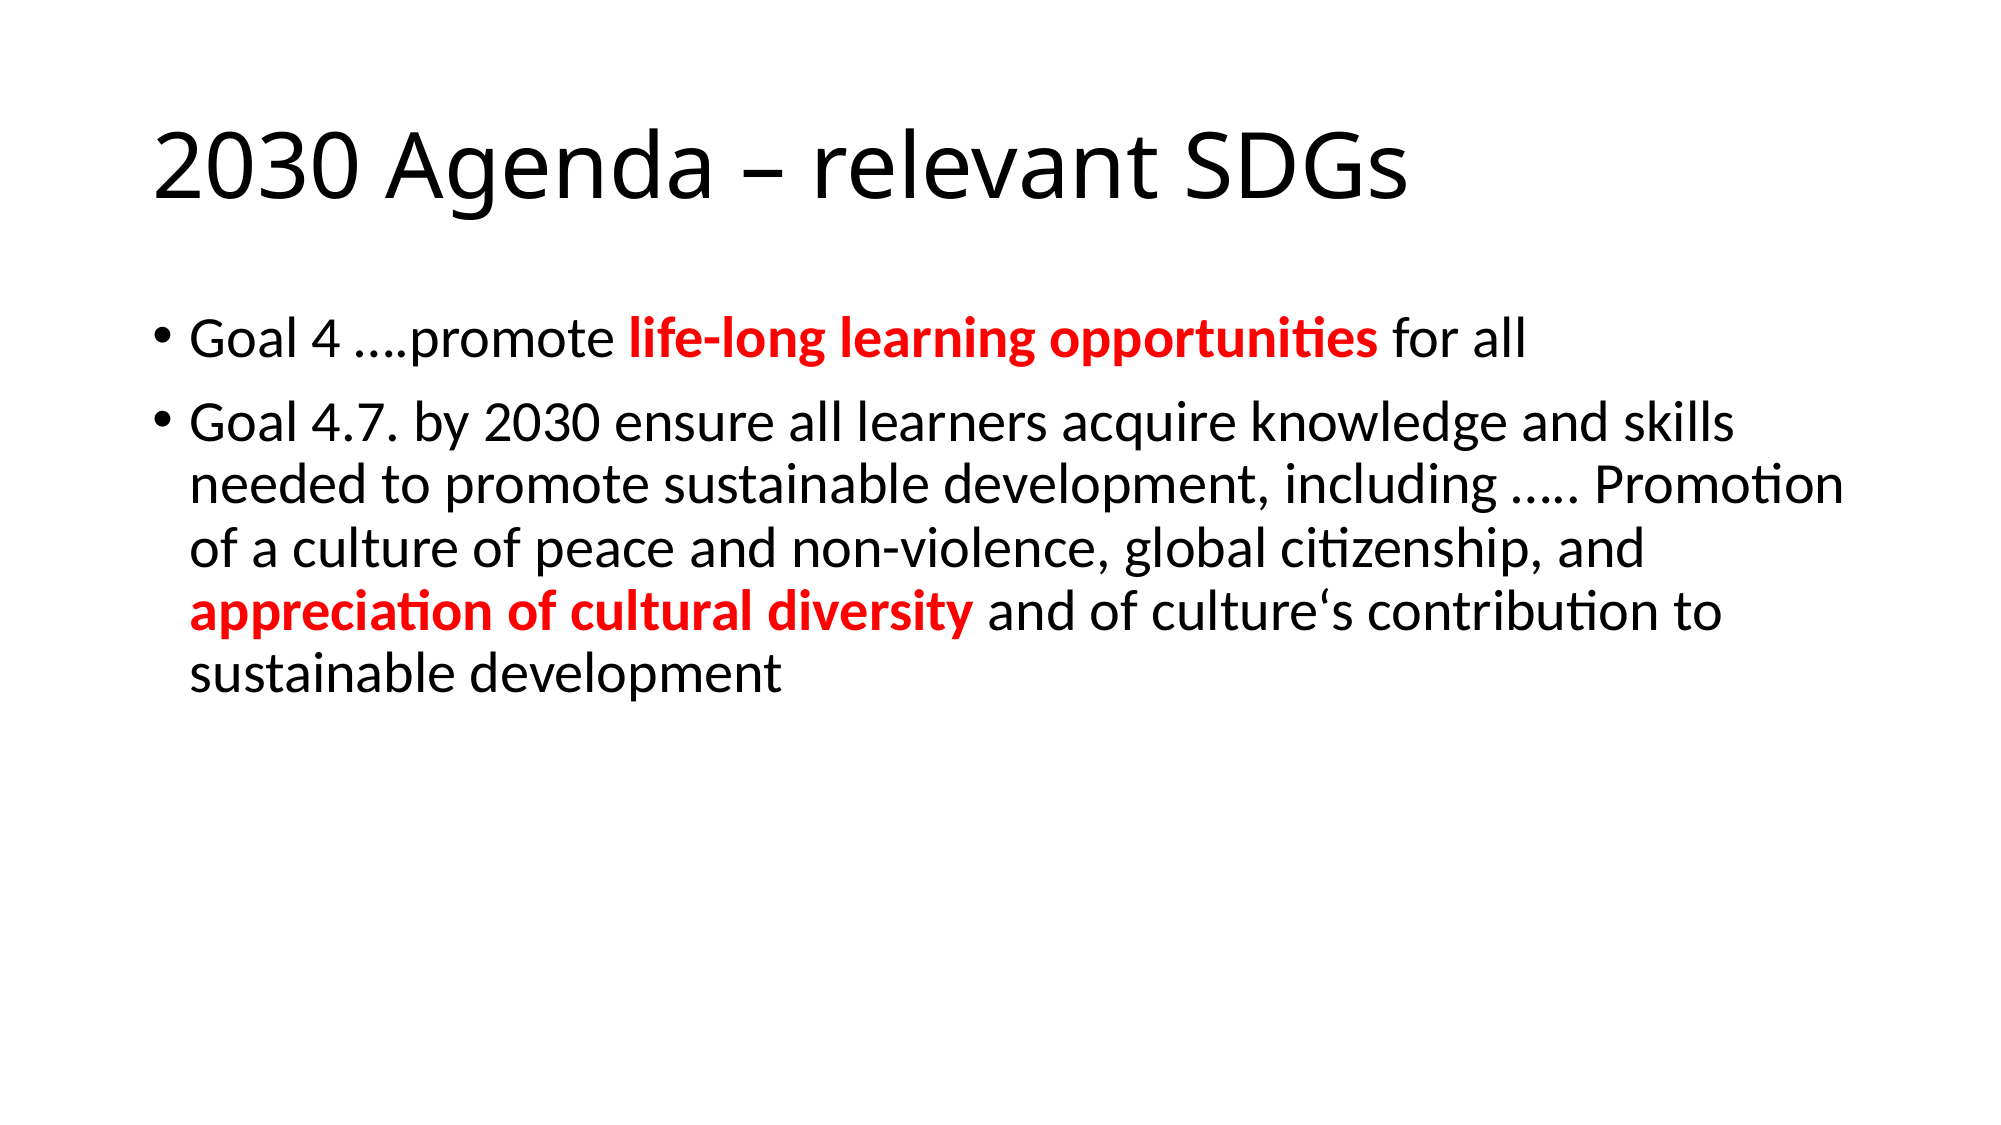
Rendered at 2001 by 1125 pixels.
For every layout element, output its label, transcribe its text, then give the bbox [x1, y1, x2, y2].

title 2030 Agenda – relevant SDGs [137, 59, 1863, 278]
list Goal 4 ….promote life-long learning opportunities for all Goal 4.7. by 2030 ensure all learners acquire knowledge and skills needed to promote sustainable development, including ….. Promotion of a culture of peace and non-violence, global citizenship, and appreciation of cultural diversity and of culture‘s contribution to sustainable development [137, 299, 1863, 1014]
